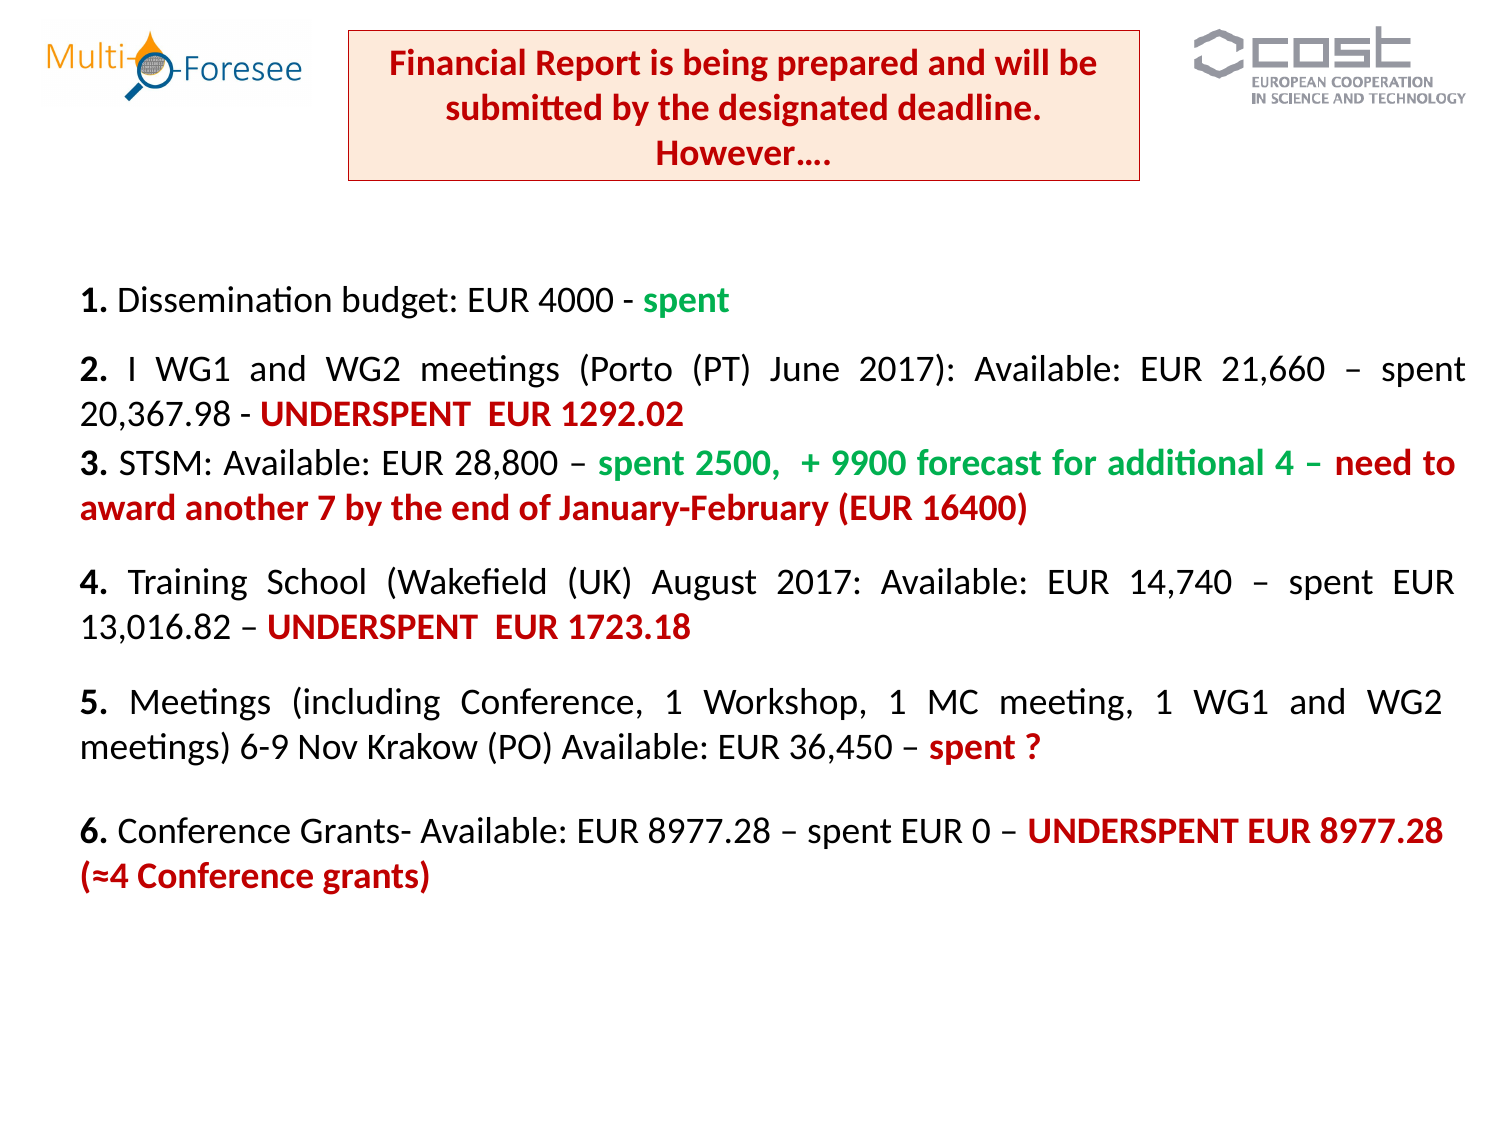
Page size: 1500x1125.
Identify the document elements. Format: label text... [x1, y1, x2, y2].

text_box 3. STSM: Available: EUR 28,800 – spent 2500, + 9900 forecast for additional 4 – need to award another 7 by the end of January-February (EUR 16400) [64, 430, 1471, 536]
picture [40, 18, 312, 108]
text_box 4. Training School (Wakefield (UK) August 2017: Available: EUR 14,740 – spent EUR 13,016.82 – UNDERSPENT EUR 1723.18 [64, 549, 1471, 655]
text_box 5. Meetings (including Conference, 1 Workshop, 1 MC meeting, 1 WG1 and WG2 meetings) 6-9 Nov Krakow (PO) Available: EUR 36,450 – spent ? [64, 669, 1459, 775]
text_box 2. I WG1 and WG2 meetings (Porto (PT) June 2017): Available: EUR 21,660 – spent 20,367.98 - UNDERSPENT EUR 1292.02 [64, 336, 1483, 442]
text_box 1. Dissemination budget: EUR 4000 - spent [64, 267, 774, 327]
text_box Financial Report is being prepared and will be submitted by the designated deadline. However…. [348, 30, 1140, 181]
picture [1174, 18, 1474, 123]
text_box 6. Conference Grants- Available: EUR 8977.28 – spent EUR 0 – UNDERSPENT EUR 8977.28 (≈4 Conference grants) [64, 798, 1459, 904]
